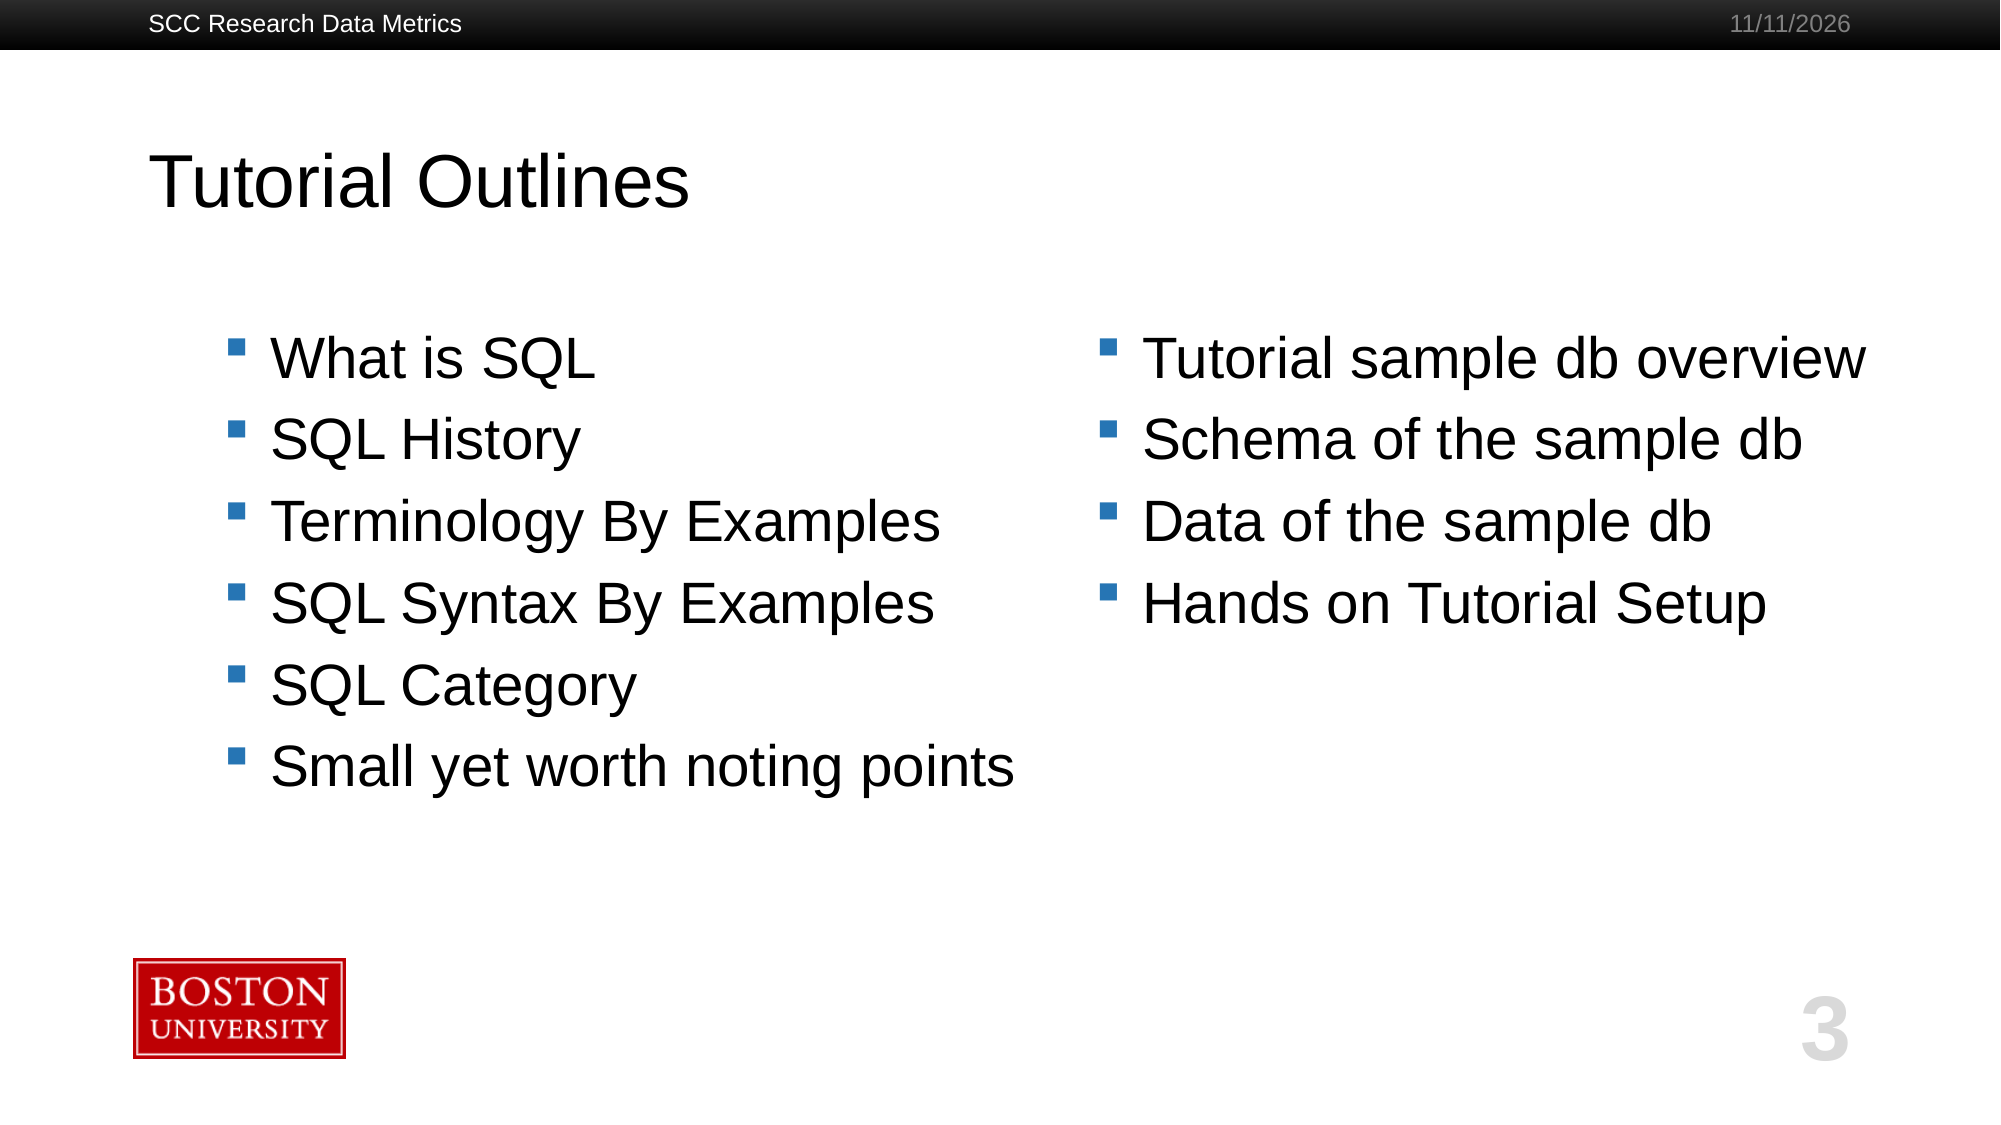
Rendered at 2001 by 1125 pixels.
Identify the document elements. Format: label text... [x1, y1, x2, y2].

footer SCC Research Data Metrics [133, 0, 1251, 51]
picture [133, 958, 346, 1059]
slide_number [1449, 0, 1867, 51]
slide_number 3 [1549, 968, 1867, 1082]
list What is SQL SQL History Terminology By Examples SQL Syntax By Examples SQL Category Small yet worth noting points Tutorial sample db overview Schema of the sample db Data of the sample db Hands on Tutorial Setup [133, 312, 1907, 813]
title Tutorial Outlines [133, 125, 1867, 238]
